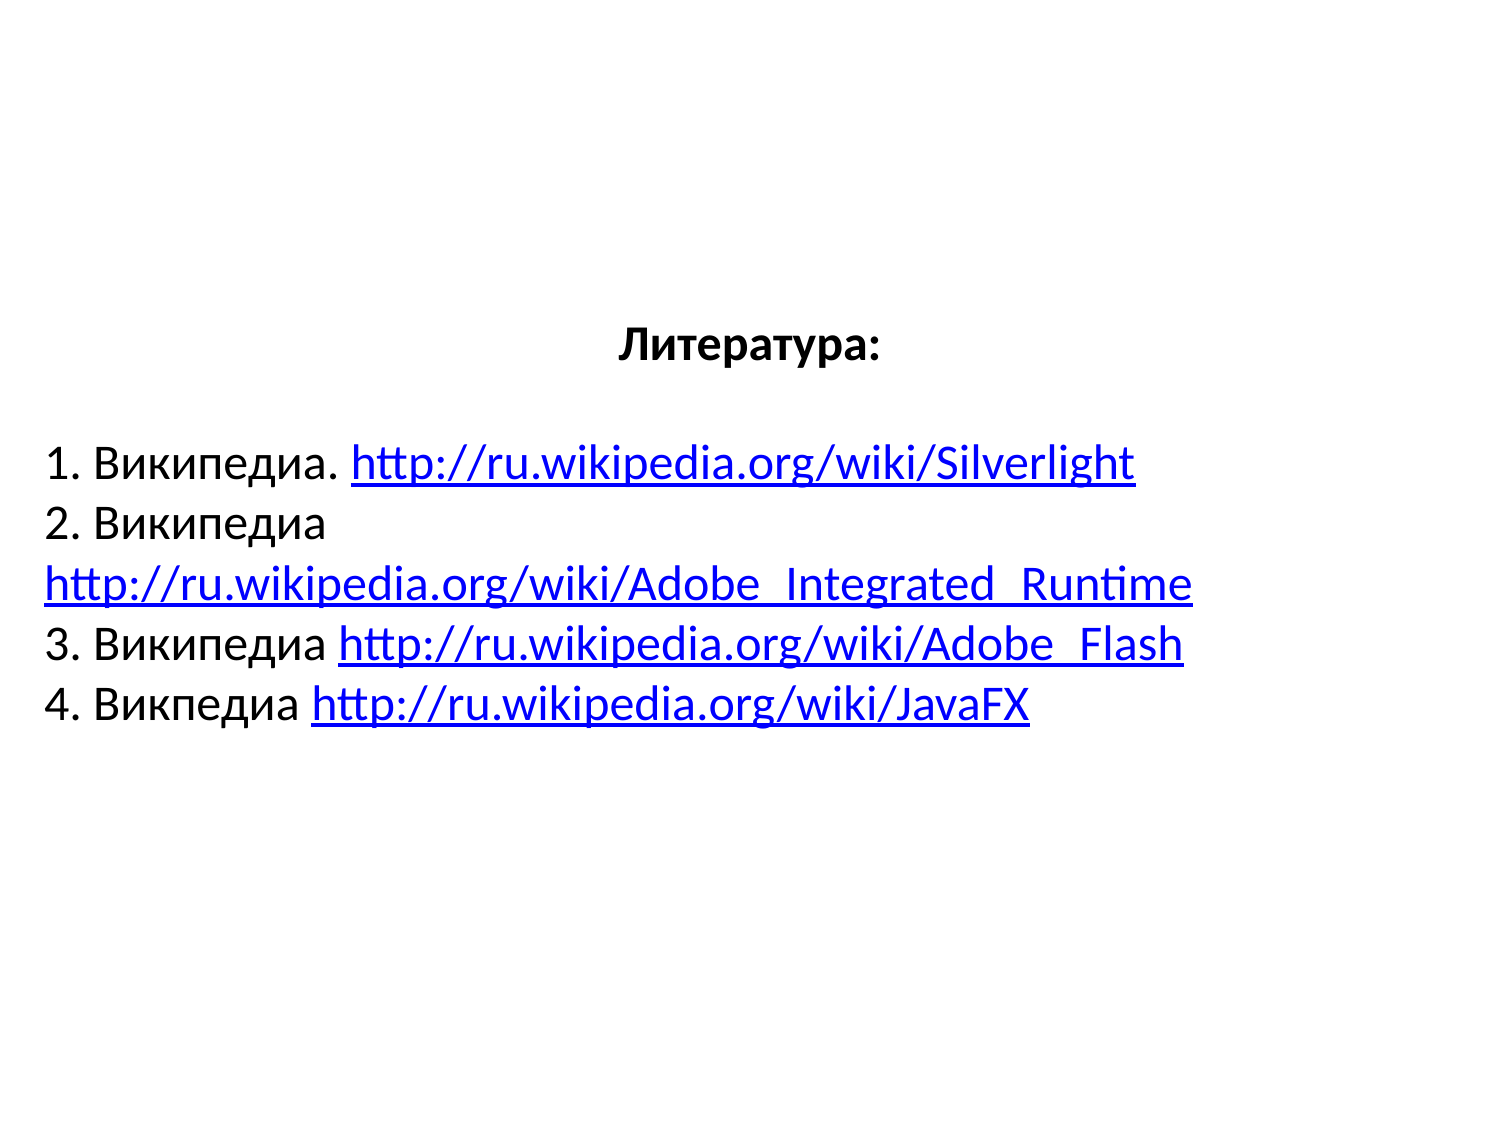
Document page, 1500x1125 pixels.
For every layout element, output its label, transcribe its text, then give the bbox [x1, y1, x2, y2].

text_box Литература: 1. Википедиа. http://ru.wikipedia.org/wiki/Silverlight 2. Википедиа http://ru.wikipedia.org/wiki/Adobe_Integrated_Runtime 3. Википедиа http://ru.wikipedia.org/wiki/Adobe_Flash 4. Викпедиа http://ru.wikipedia.org/wiki/JavaFX [29, 302, 1471, 738]
